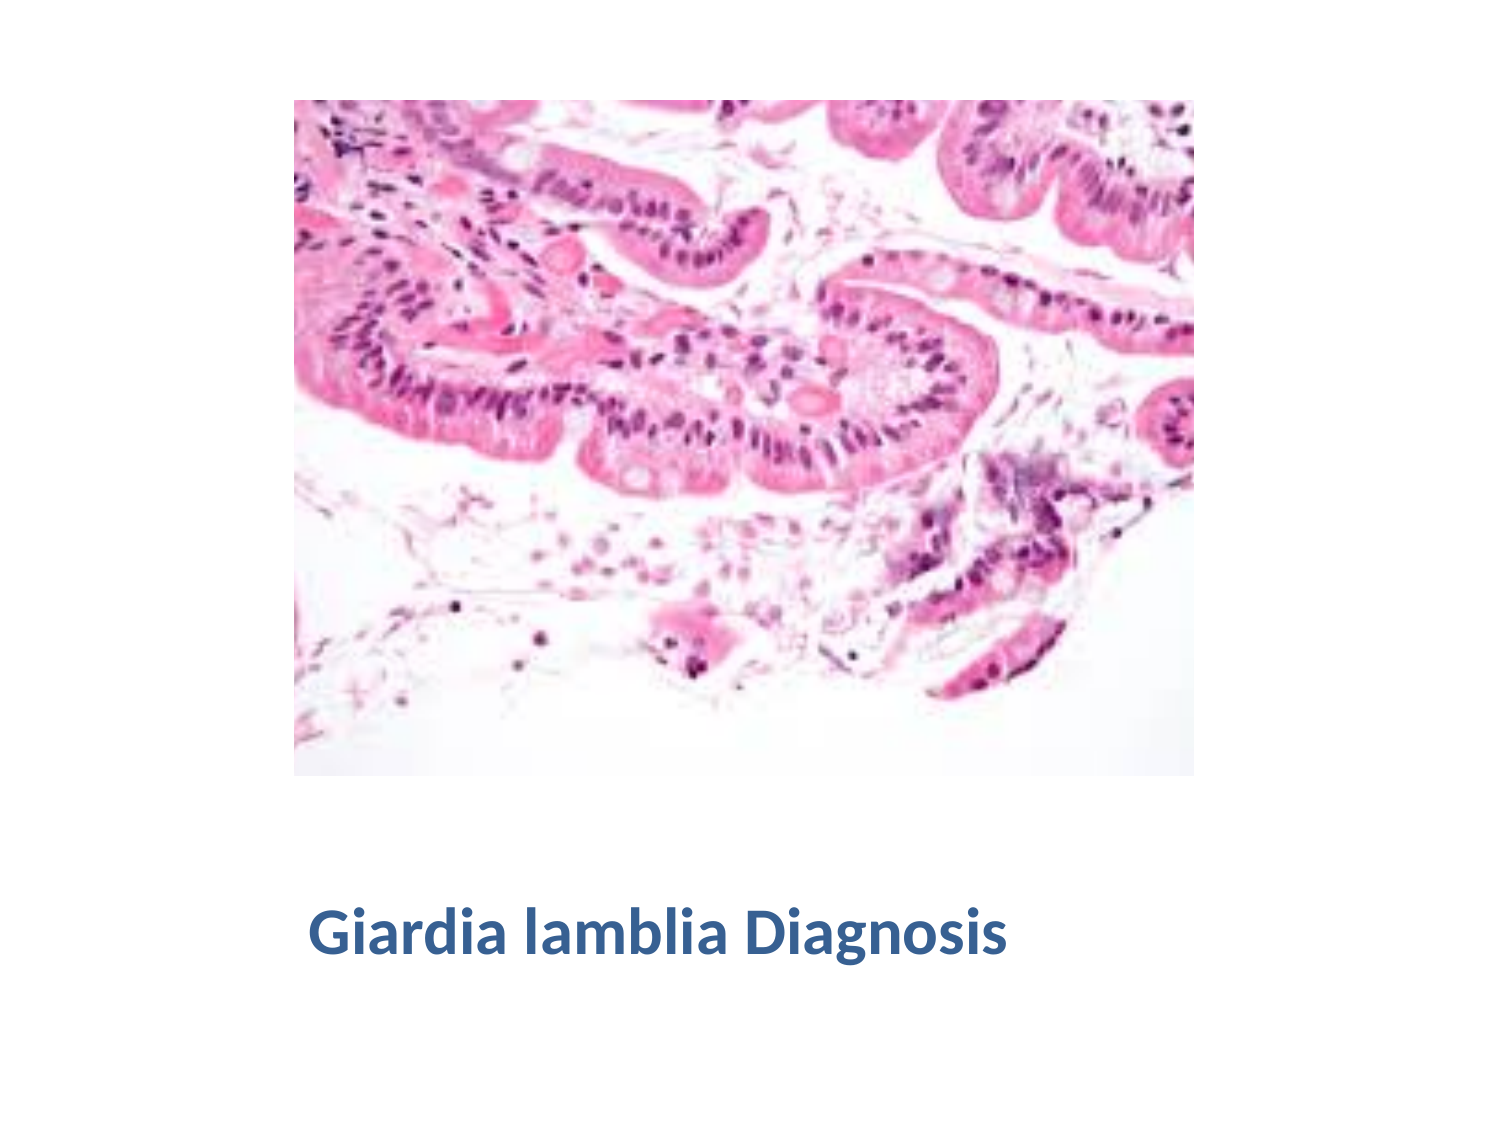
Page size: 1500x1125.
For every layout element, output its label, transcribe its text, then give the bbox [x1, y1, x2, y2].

picture [293, 100, 1195, 776]
list Giardia lamblia Diagnosis [294, 880, 1194, 1013]
